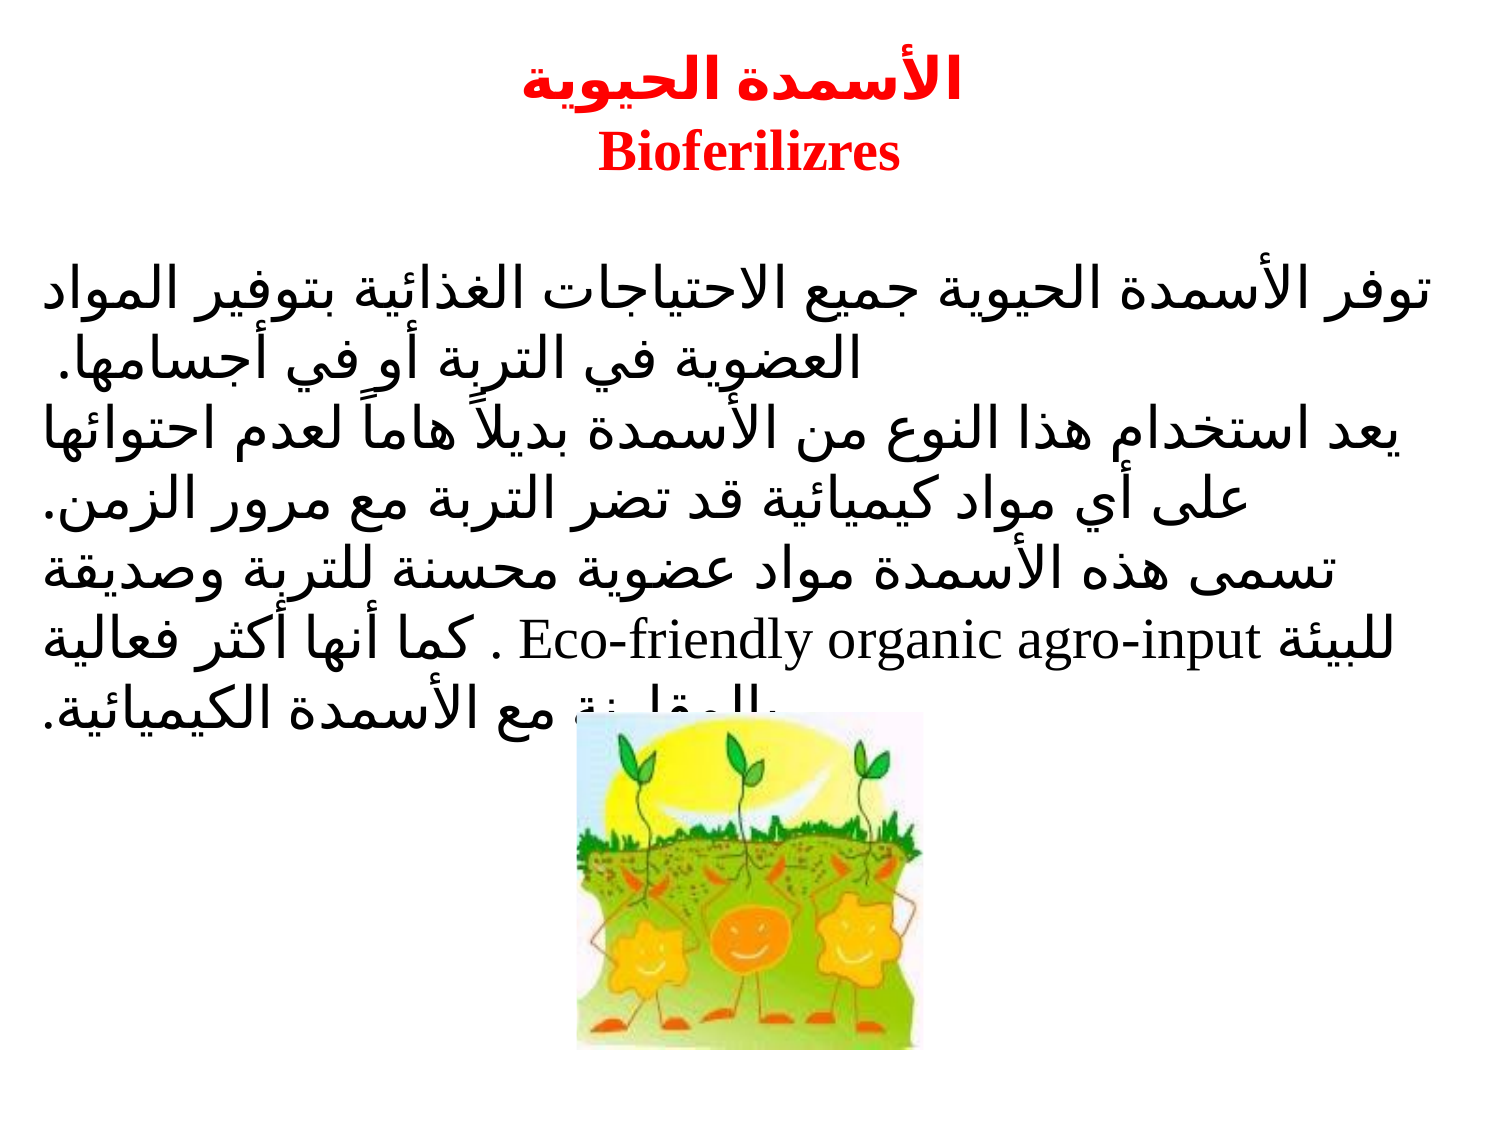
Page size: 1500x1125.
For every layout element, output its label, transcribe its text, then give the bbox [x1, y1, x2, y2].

text_box [576, 712, 924, 1050]
list توفر الأسمدة الحيوية جميع الاحتياجات الغذائية بتوفير المواد العضوية في التربة أو في أجسامها. يعد استخدام هذا النوع من الأسمدة بديلاً هاماً لعدم احتوائها على أي مواد كيميائية قد تضر التربة مع مرور الزمن. تسمى هذه الأسمدة مواد عضوية محسنة للتربة وصديقة للبيئة Eco-friendly organic agro-input . كما أنها أكثر فعالية بالمقارنة مع الأسمدة الكيميائية. [41, 249, 1459, 745]
title الأسمدة الحيوية Bioferilizres [476, 41, 1024, 183]
